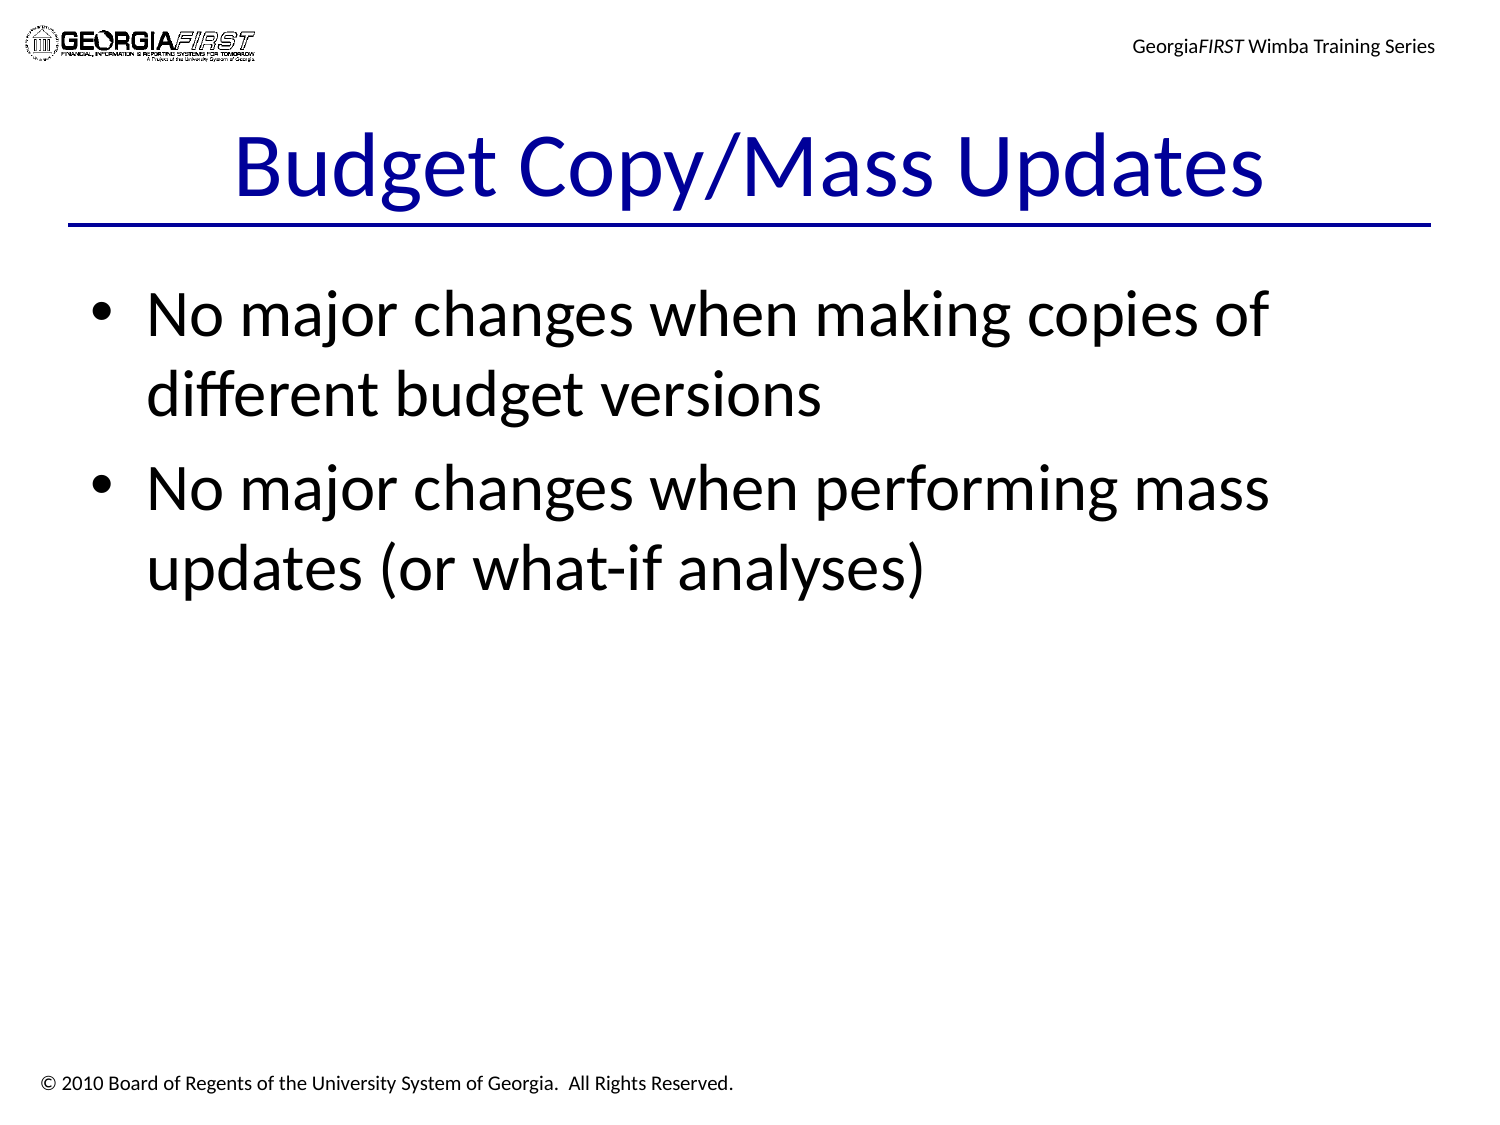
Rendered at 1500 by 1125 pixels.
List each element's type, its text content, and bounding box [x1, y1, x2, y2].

picture [24, 24, 255, 63]
title Budget Copy/Mass Updates [75, 87, 1425, 233]
list No major changes when making copies of different budget versions No major changes when performing mass updates (or what-if analyses) [75, 262, 1425, 1005]
